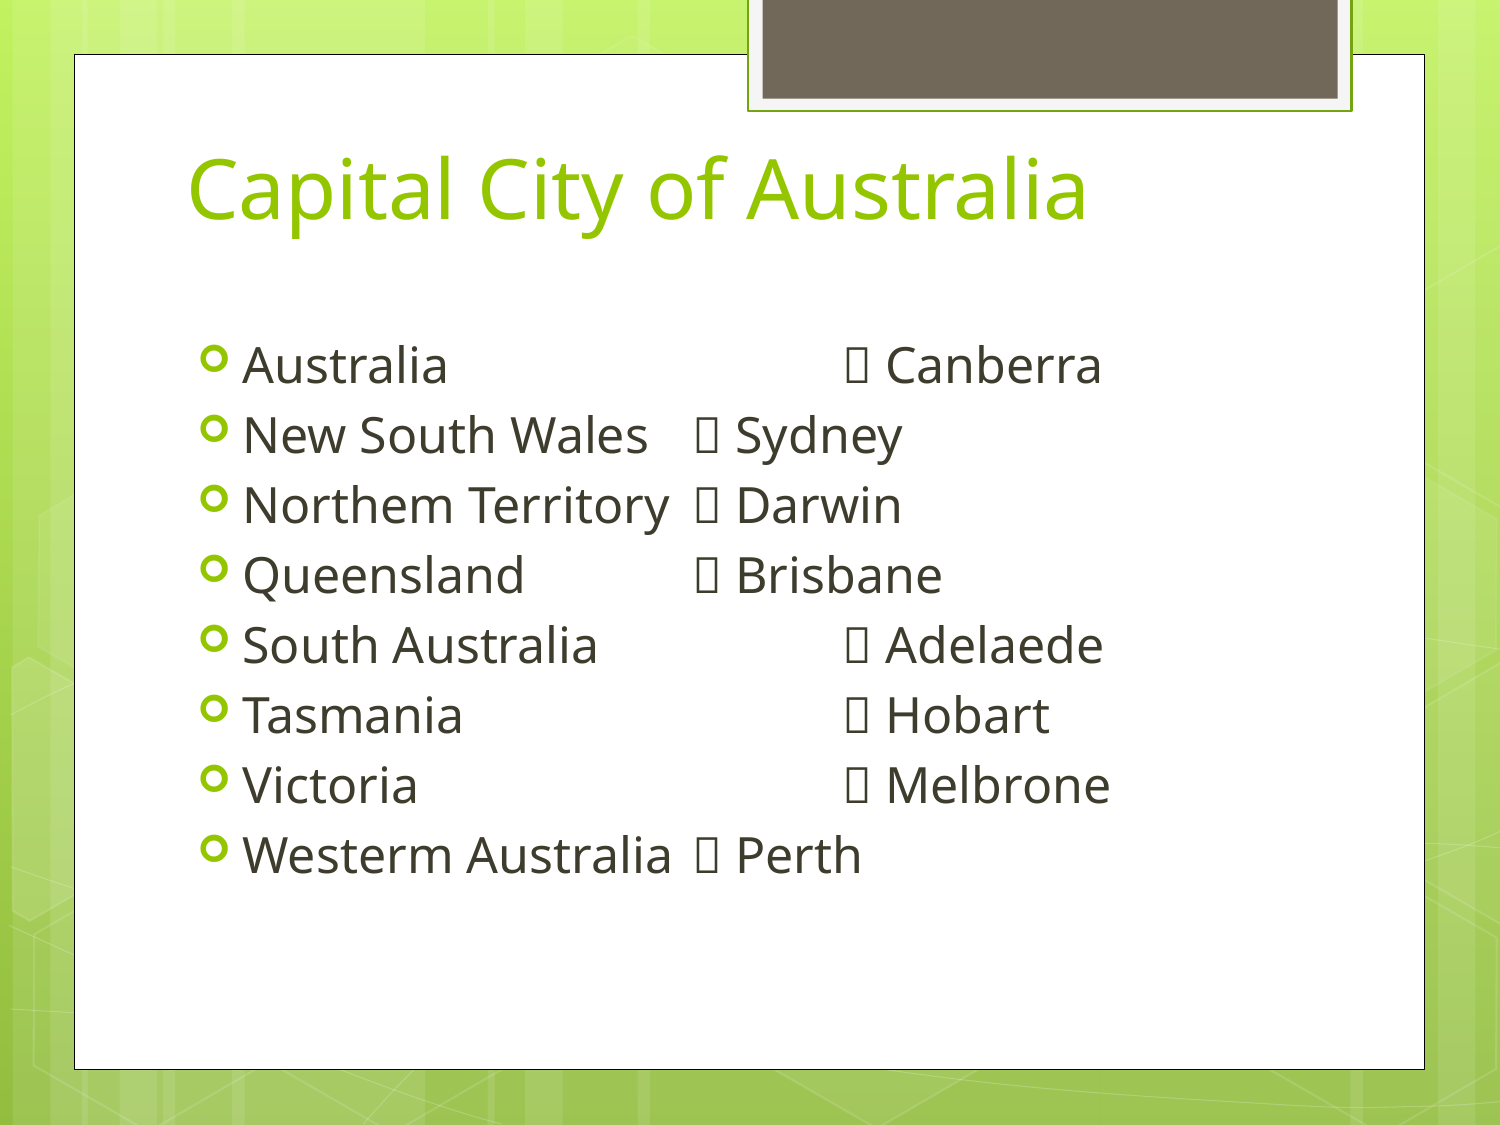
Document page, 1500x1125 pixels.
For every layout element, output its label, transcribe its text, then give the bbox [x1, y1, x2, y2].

list Australia  Canberra New South Wales  Sydney Northem Territory  Darwin Queensland  Brisbane South Australia  Adelaede Tasmania  Hobart Victoria  Melbrone Westerm Australia  Perth [171, 326, 1283, 1035]
title Capital City of Australia [171, 125, 1324, 244]
